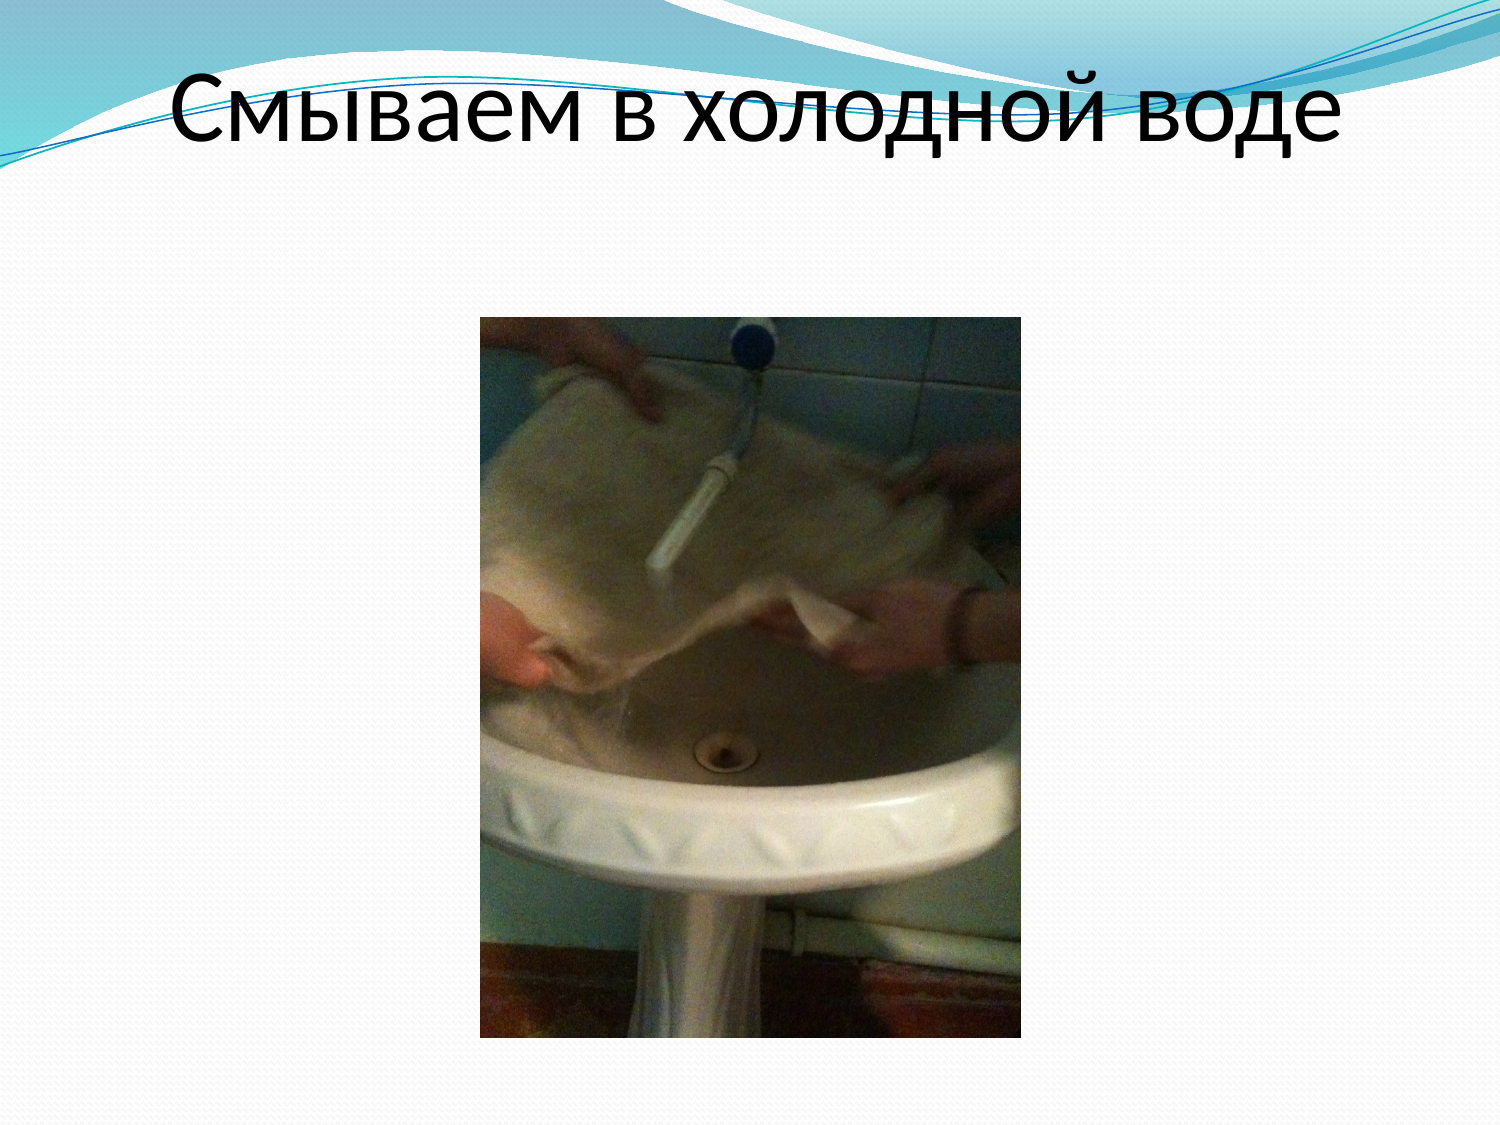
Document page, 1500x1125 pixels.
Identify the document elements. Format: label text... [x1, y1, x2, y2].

title Смываем в холодной воде [82, 0, 1432, 163]
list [479, 317, 1021, 1038]
